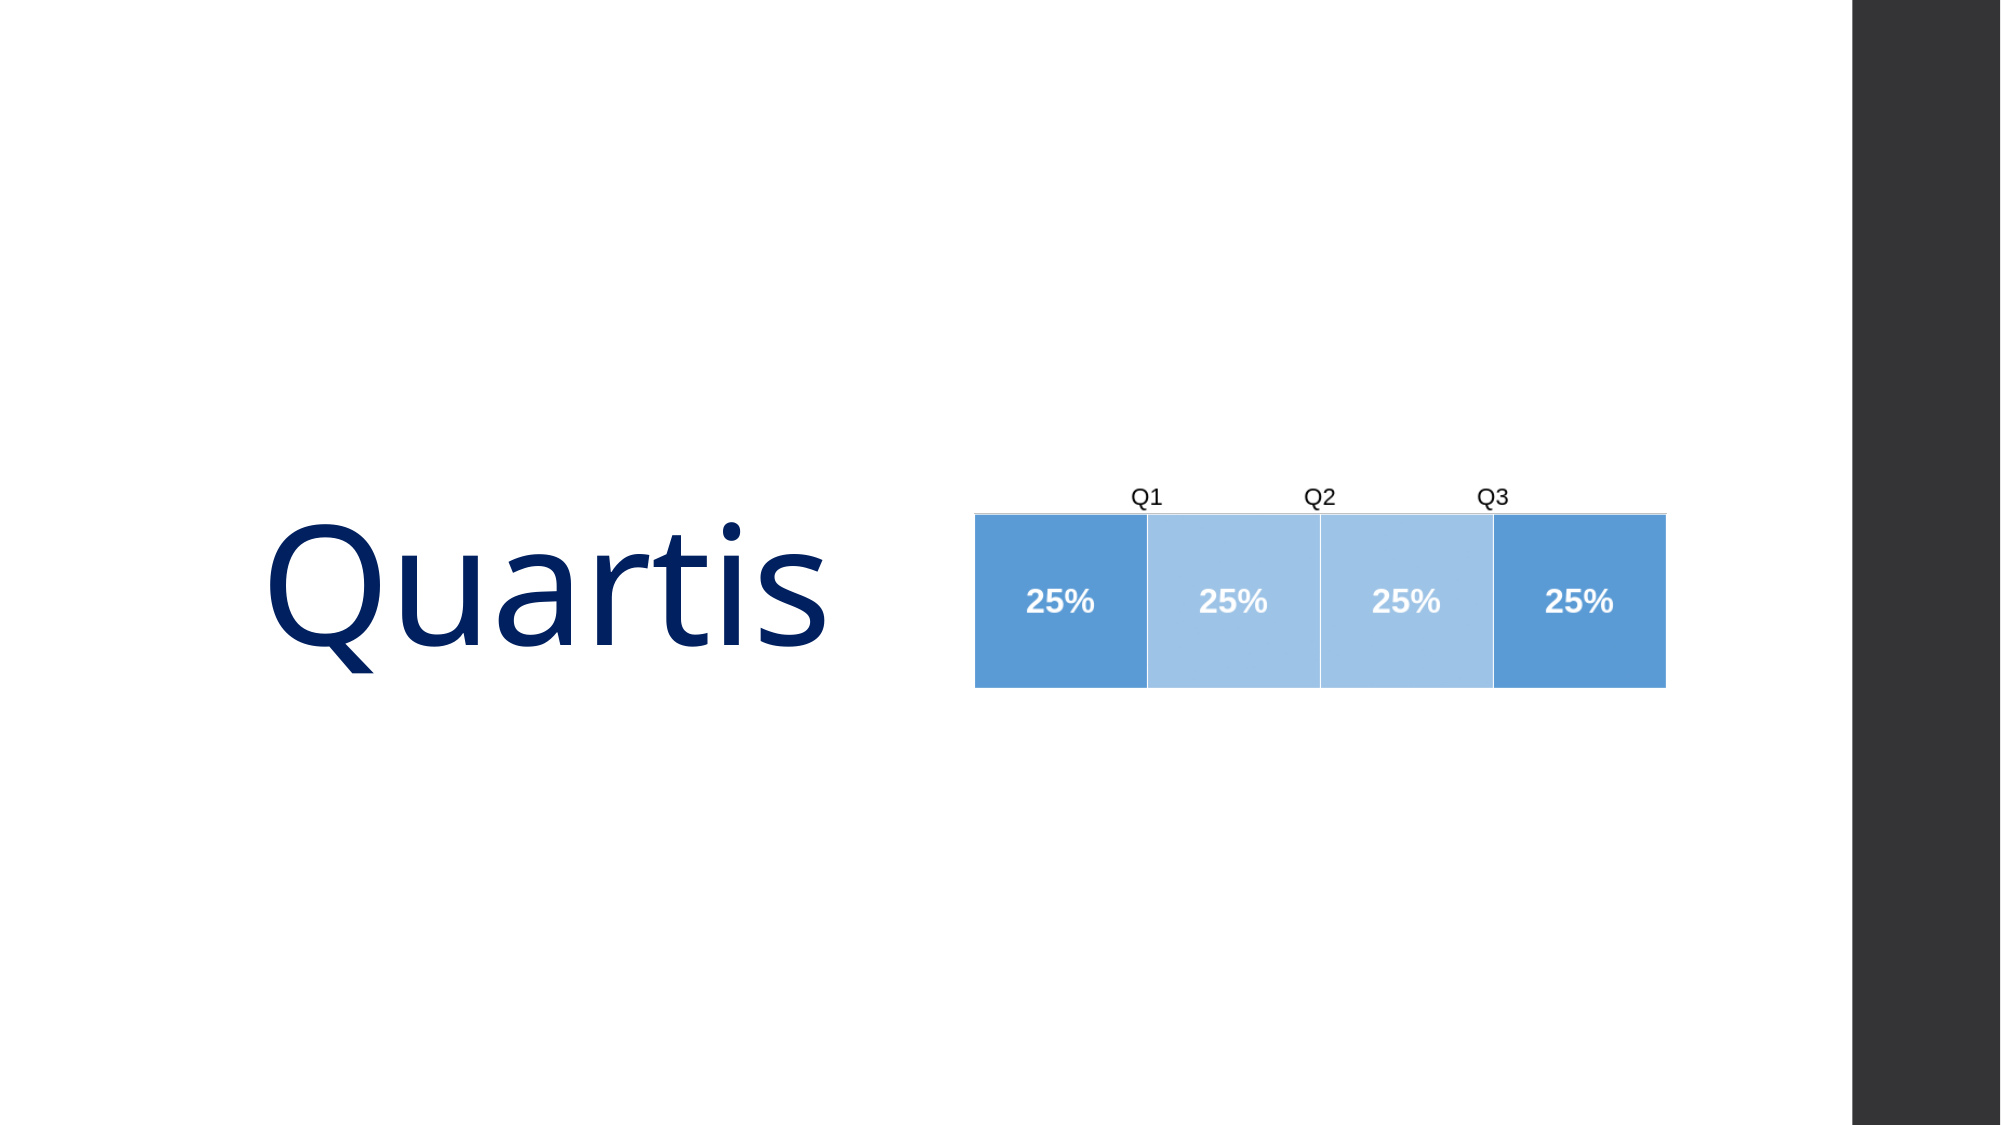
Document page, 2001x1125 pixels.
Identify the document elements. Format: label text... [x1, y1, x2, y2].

picture [974, 481, 1667, 690]
title Quartis [245, 225, 1203, 689]
